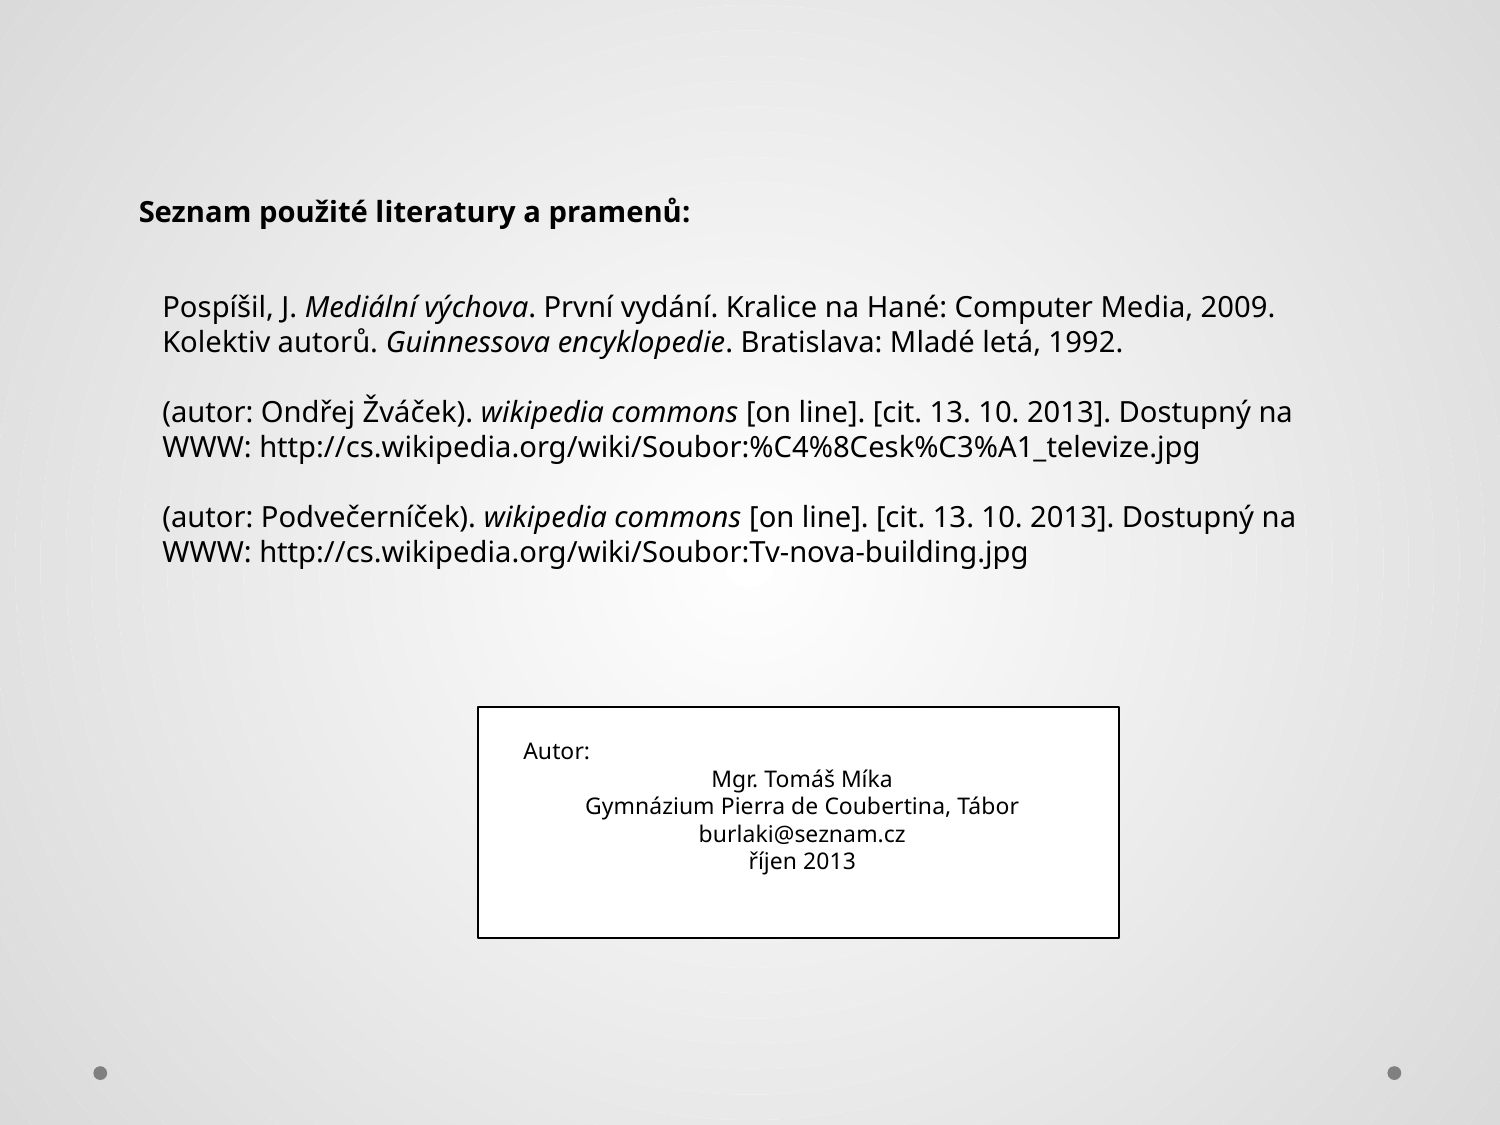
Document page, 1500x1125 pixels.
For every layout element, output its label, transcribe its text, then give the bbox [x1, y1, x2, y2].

text_box Pospíšil, J. Mediální výchova. První vydání. Kralice na Hané: Computer Media, 2009. Kolektiv autorů. Guinnessova encyklopedie. Bratislava: Mladé letá, 1992. (autor: Ondřej Žváček). wikipedia commons [on line]. [cit. 13. 10. 2013]. Dostupný na WWW: http://cs.wikipedia.org/wiki/Soubor:%C4%8Cesk%C3%A1_televize.jpg (autor: Podvečerníček). wikipedia commons [on line]. [cit. 13. 10. 2013]. Dostupný na WWW: http://cs.wikipedia.org/wiki/Soubor:Tv-nova-building.jpg [148, 281, 1375, 897]
text_box Seznam použité literatury a pramenů: [125, 187, 853, 236]
text_box [477, 897, 1120, 938]
